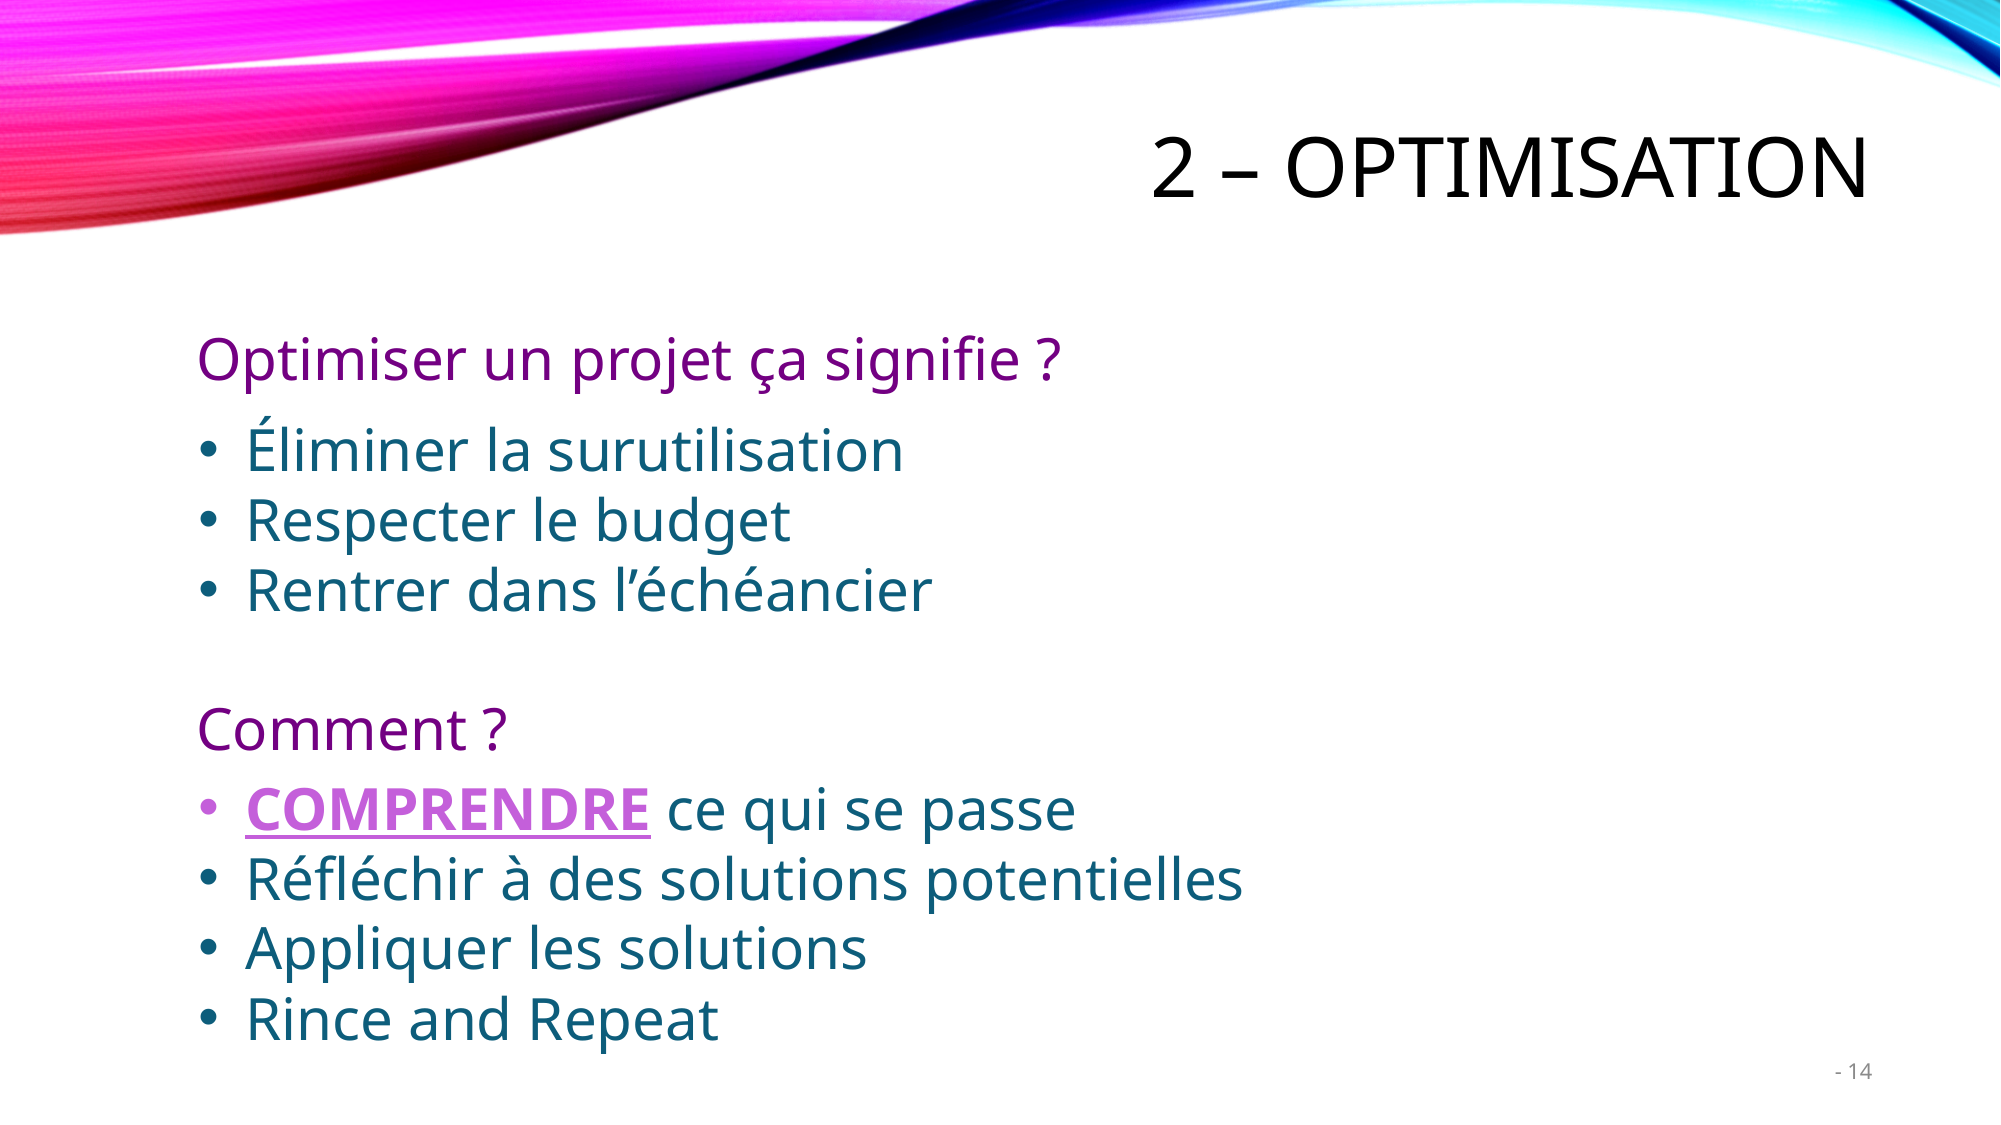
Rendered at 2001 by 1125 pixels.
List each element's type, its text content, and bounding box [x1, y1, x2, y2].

picture [1890, 0, 2000, 75]
text_box Éliminer la surutilisation Respecter le budget Rentrer dans l’échéancier [183, 406, 1606, 631]
text_box COMPRENDRE ce qui se passe Réfléchir à des solutions potentielles Appliquer les solutions Rince and Repeat [183, 764, 1606, 1060]
title 2 – Optimisation [638, 64, 1888, 277]
text_box Optimiser un projet ça signifie ? [181, 244, 1868, 399]
text_box Comment ? [181, 615, 1868, 770]
picture [0, 0, 2000, 237]
picture [1910, 0, 2000, 45]
slide_number 14 [1808, 1042, 1888, 1103]
